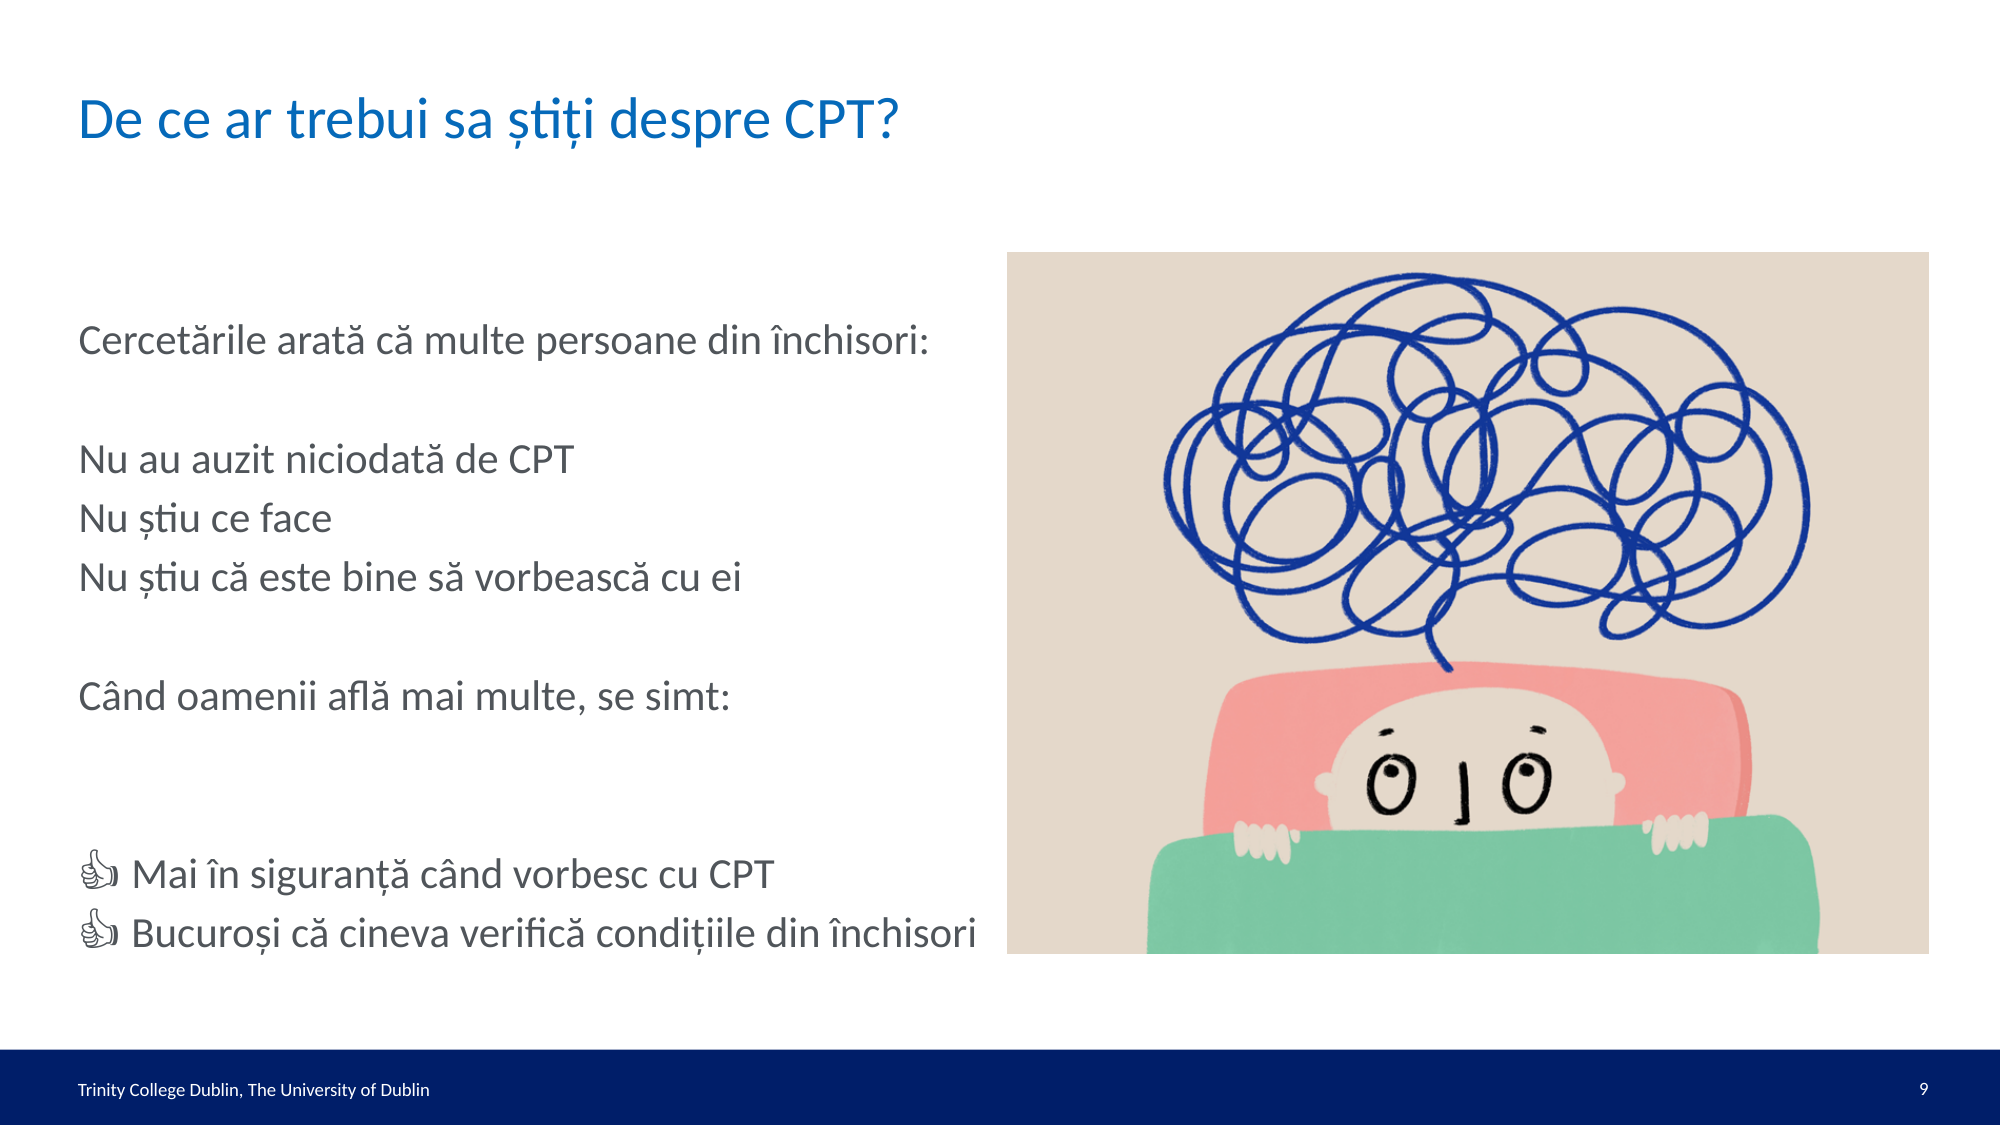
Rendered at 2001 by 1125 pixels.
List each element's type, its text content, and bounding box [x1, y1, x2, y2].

slide_number 9 [1881, 1068, 1929, 1100]
title De ce ar trebui sa știți despre CPT? [78, 63, 924, 230]
picture [1006, 252, 1929, 954]
text_box Cercetările arată că multe persoane din închisori: Nu au auzit niciodată de CPT Nu știu ce face Nu știu că este bine să vorbească cu ei Când oamenii află mai multe, se simt: 👍 Mai în siguranță când vorbesc cu CPT 👍 Bucuroși că cineva verifică condițiile din închisori [78, 252, 1000, 974]
